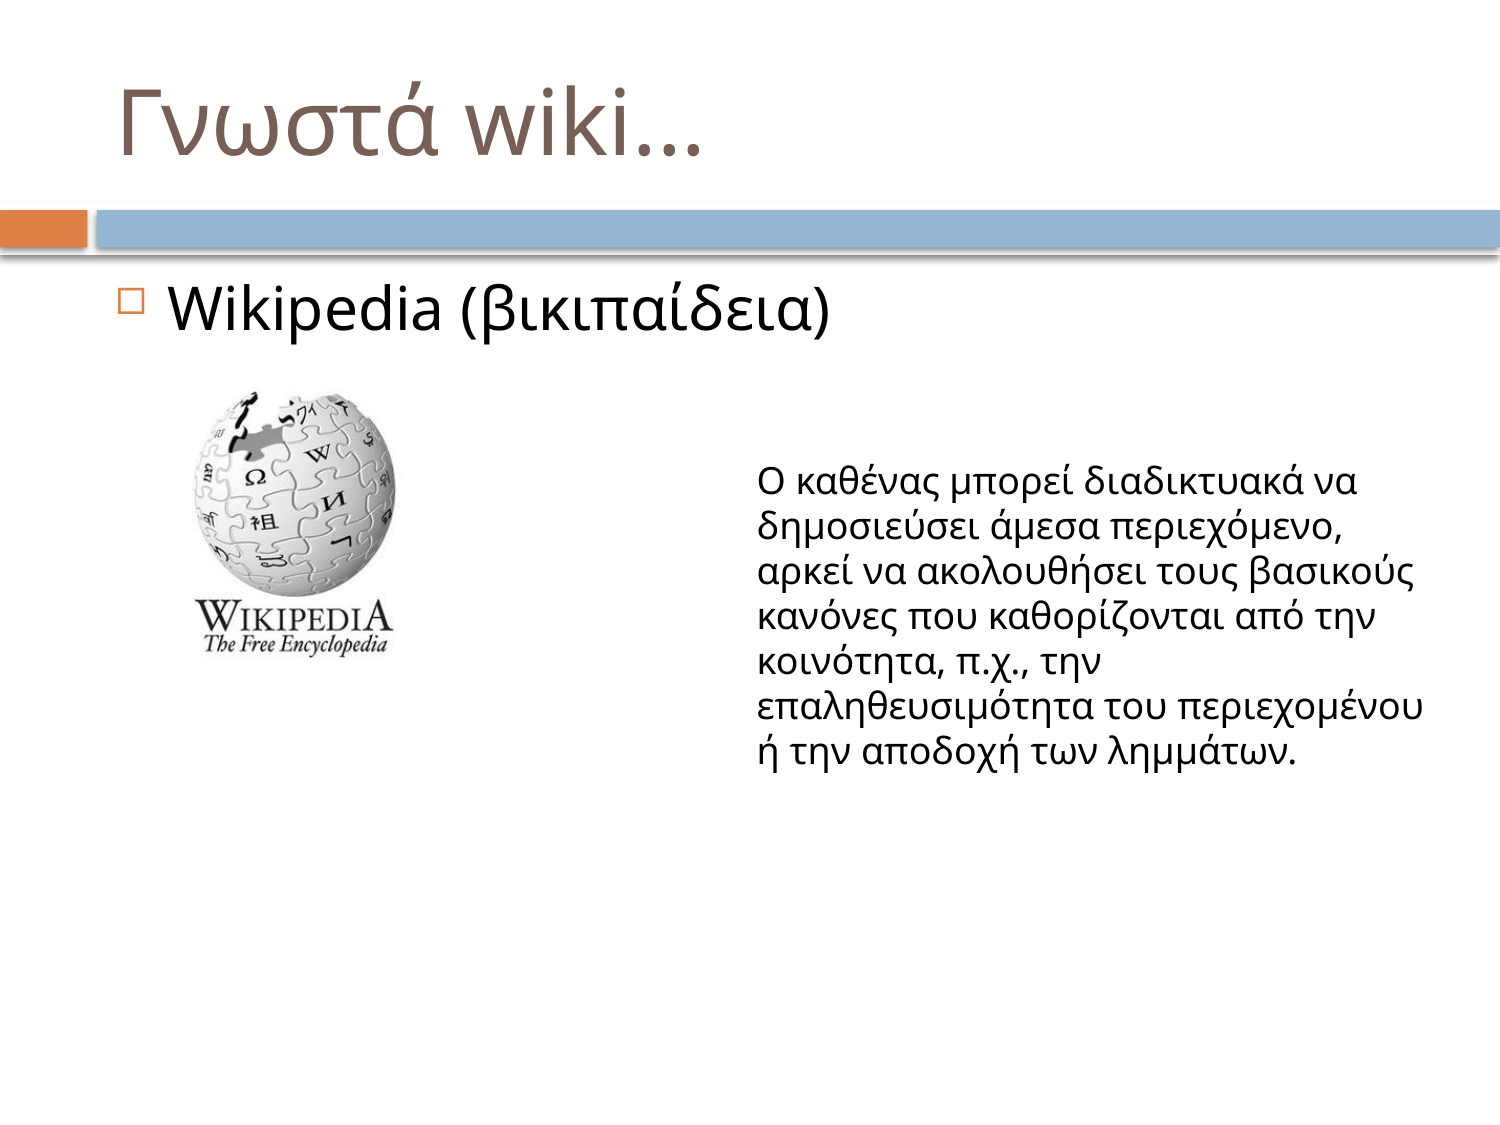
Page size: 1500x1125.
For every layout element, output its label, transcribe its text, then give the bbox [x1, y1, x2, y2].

picture [0, 347, 590, 700]
title Γνωστά wiki... [100, 37, 1438, 200]
list Wikipedia (βικιπαίδεια) [100, 262, 1438, 1000]
text_box Ο καθένας μπορεί διαδικτυακά να δημοσιεύσει άμεσα περιεχόμενο, αρκεί να ακολουθήσει τους βασικούς κανόνες που καθορίζονται από την κοινότητα, π.χ., την επαληθευσιμότητα του περιεχομένου ή την αποδοχή των λημμάτων. [741, 449, 1446, 780]
